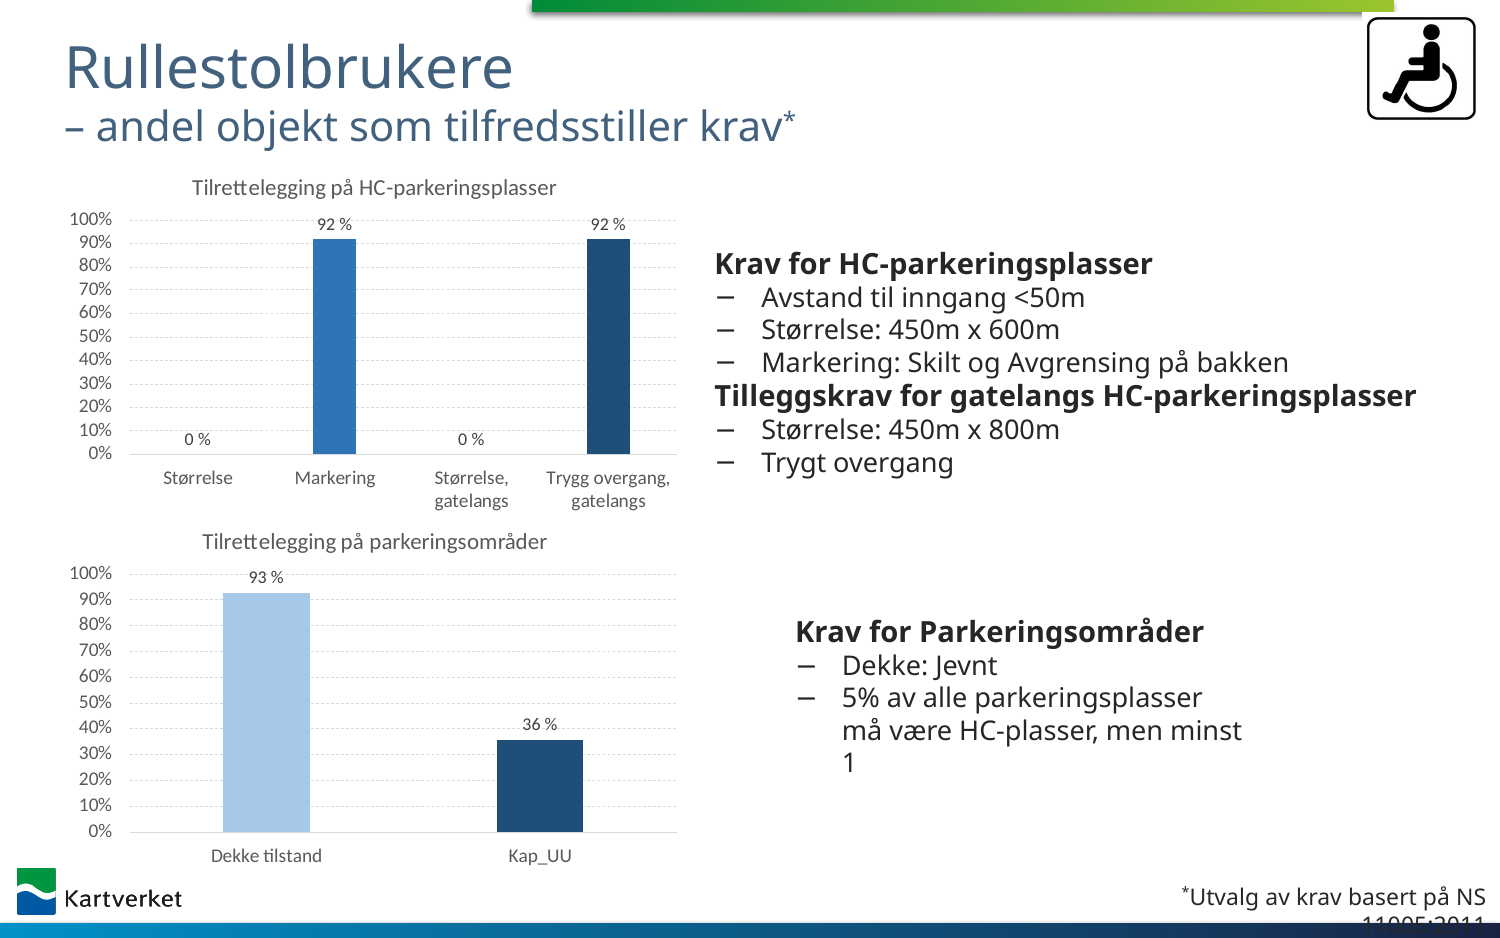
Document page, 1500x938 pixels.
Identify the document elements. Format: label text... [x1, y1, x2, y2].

text_box Rullestolbrukere – andel objekt som tilfredsstiller krav* [49, 25, 1431, 158]
text_box Krav for HC-parkeringsplasser Avstand til inngang <50m Størrelse: 450m x 600m Markering: Skilt og Avgrensing på bakken Tilleggskrav for gatelangs HC-parkeringsplasser Størrelse: 450m x 800m Trygt overgang [699, 237, 1433, 485]
text_box *Utvalg av krav basert på NS 11005:2011 [1068, 873, 1500, 938]
picture [1362, 12, 1481, 126]
picture [62, 520, 688, 874]
text_box Krav for Parkeringsområder Dekke: Jevnt 5% av alle parkeringsplasser må være HC-plasser, men minst 1 [780, 605, 1261, 786]
picture [62, 166, 688, 519]
